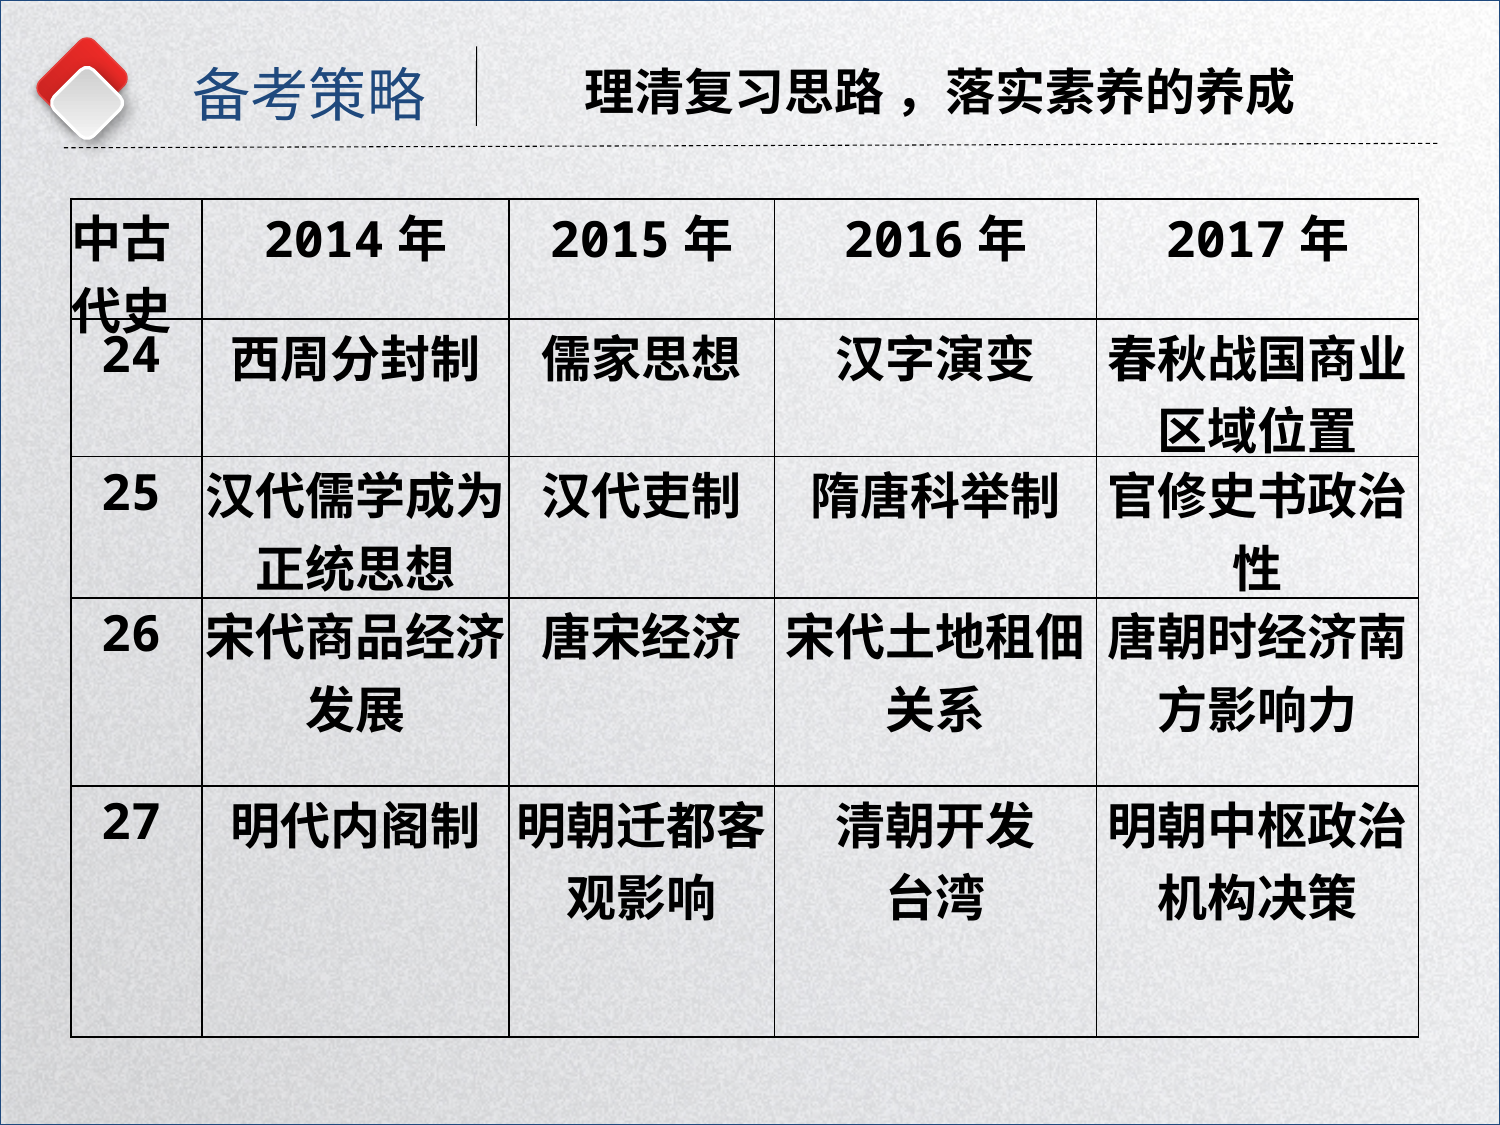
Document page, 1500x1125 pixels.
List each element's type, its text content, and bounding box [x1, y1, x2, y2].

table_cell 25 [72, 457, 201, 597]
table_cell 汉代吏制 [510, 457, 774, 597]
table_cell 汉代儒学成为正统思想 [203, 457, 508, 597]
text_box [37, 38, 127, 104]
picture [1, 1, 1499, 1124]
table_cell 西周分封制 [203, 320, 508, 456]
table_cell 唐宋经济 [510, 599, 774, 785]
table_cell 汉字演变 [775, 320, 1096, 456]
table_cell 隋唐科举制 [775, 457, 1096, 597]
text_box 理清复习思路 ，落实素养的养成 [569, 53, 1311, 129]
table_cell 明代内阁制 [203, 787, 508, 1036]
table_cell 27 [72, 787, 201, 1036]
text_box [51, 67, 123, 139]
table_cell 春秋战国商业区域位置 [1097, 320, 1418, 456]
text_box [63, 143, 1439, 148]
table_cell 26 [72, 599, 201, 785]
table_header 中古代史 [72, 200, 201, 318]
table_cell 清朝开发 台湾 [775, 787, 1096, 1036]
table_cell 儒家思想 [510, 320, 774, 456]
table_header 2016年 [775, 200, 1096, 318]
table_cell 宋代土地租佃关系 [775, 599, 1096, 785]
table_cell 明朝中枢政治机构决策 [1097, 787, 1418, 1036]
table_cell 24 [72, 320, 201, 456]
table_header 2015年 [510, 200, 774, 318]
text_box 备考策略 [143, 50, 475, 136]
table_cell 宋代商品经济发展 [203, 599, 508, 785]
table_header 2017年 [1097, 200, 1418, 318]
table_cell 明朝迁都客观影响 [510, 787, 774, 1036]
table_header 2014年 [203, 200, 508, 318]
table_cell 官修史书政治性 [1097, 457, 1418, 597]
table_cell 唐朝时经济南方影响力 [1097, 599, 1418, 785]
